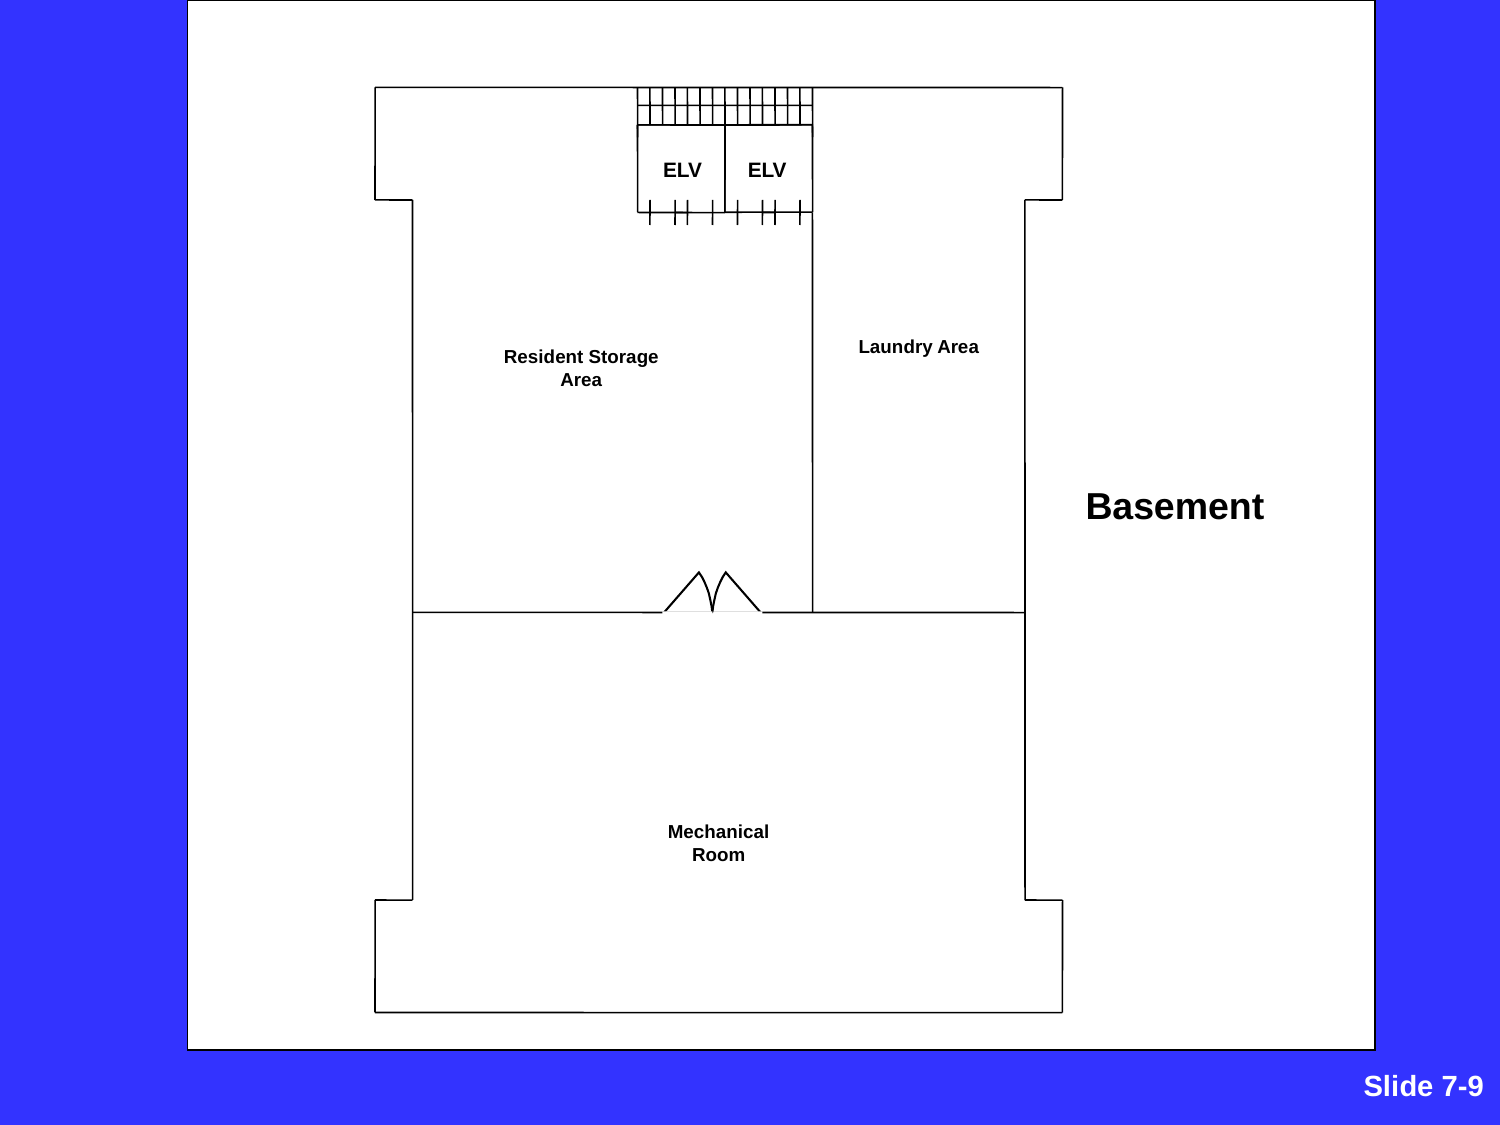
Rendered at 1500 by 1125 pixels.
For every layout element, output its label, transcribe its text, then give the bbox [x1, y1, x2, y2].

text_box Mechanical Room [624, 812, 813, 873]
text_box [637, 87, 813, 226]
text_box Resident Storage Area [487, 337, 675, 398]
text_box Laundry Area [825, 327, 1013, 365]
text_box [662, 571, 763, 613]
slide_number Slide 7-151 [1148, 1059, 1500, 1125]
text_box Basement [1024, 474, 1325, 535]
text_box [187, 0, 1375, 1050]
